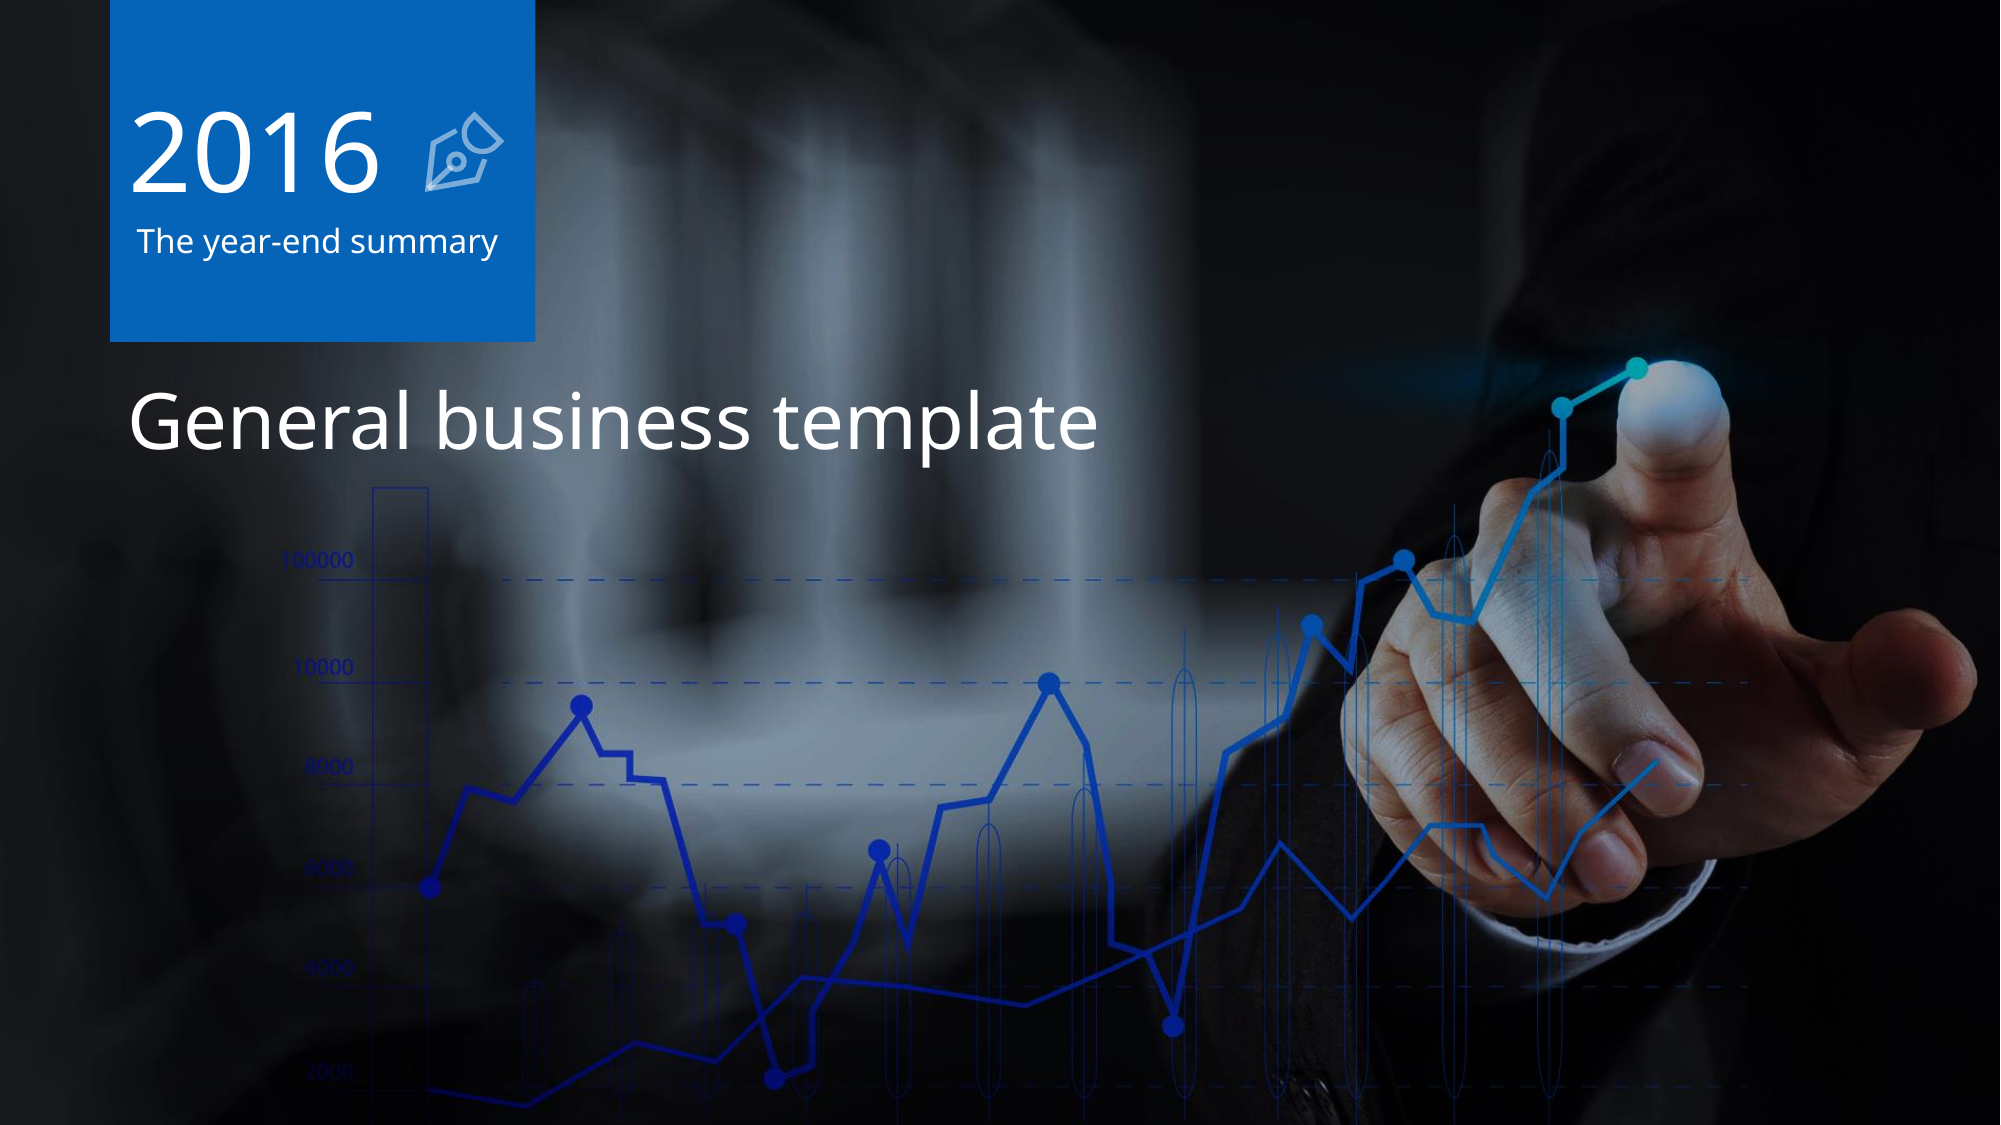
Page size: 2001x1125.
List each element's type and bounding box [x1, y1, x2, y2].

text_box [110, 0, 536, 342]
picture [0, 0, 2000, 1125]
